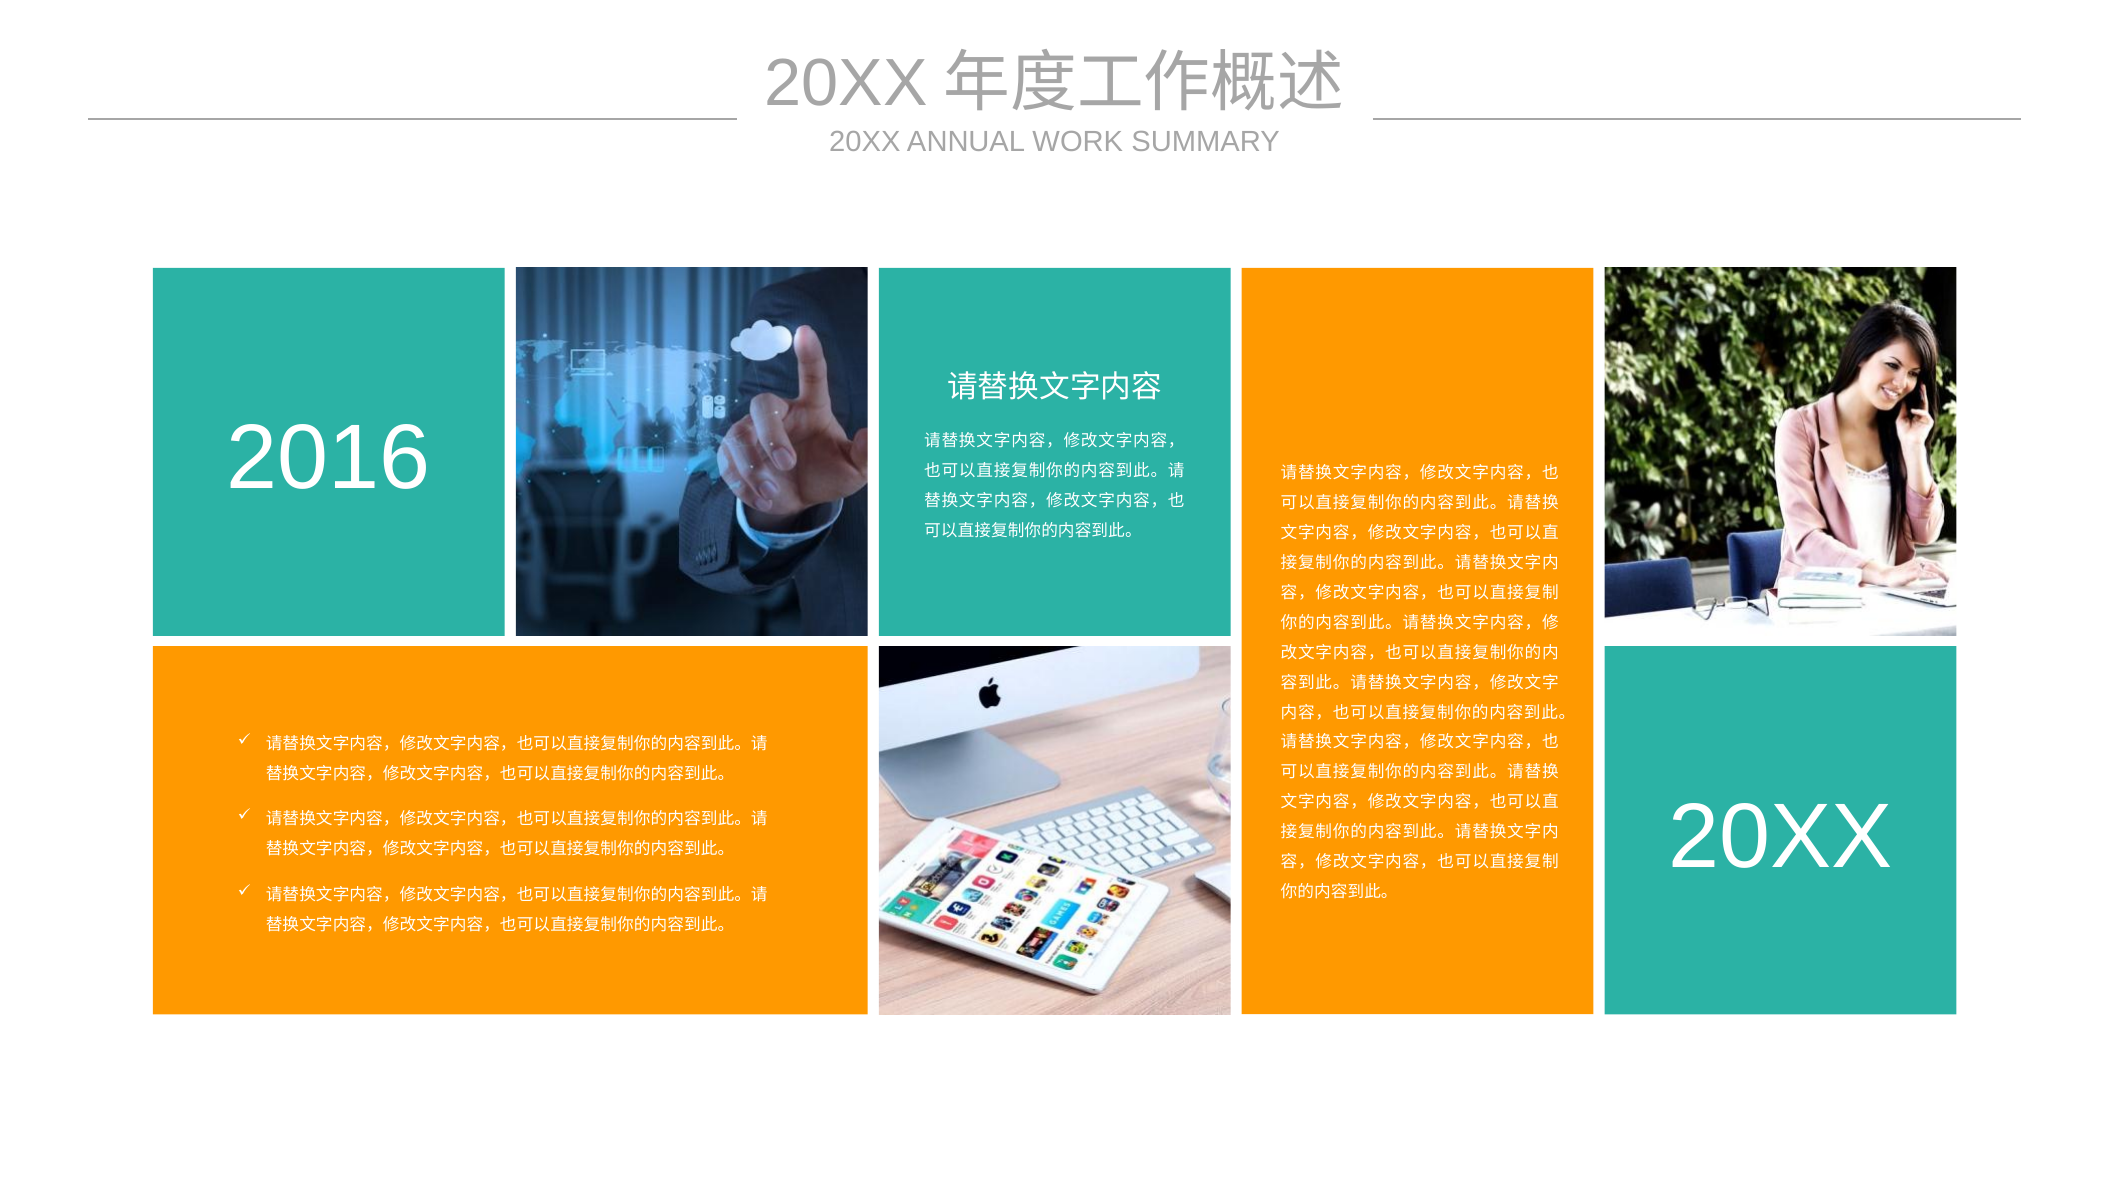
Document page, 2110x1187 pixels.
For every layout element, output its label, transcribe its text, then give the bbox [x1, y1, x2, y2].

text_box 请替换文字内容 [924, 366, 1186, 404]
text_box 20XX ANNUAL WORK SUMMARY [824, 122, 1285, 158]
text_box 2016 [152, 267, 506, 637]
text_box 请替换文字内容，修改文字内容，也可以直接复制你的内容到此。请替换文字内容，修改文字内容，也可以直接复制你的内容到此。 [924, 420, 1186, 541]
text_box [1241, 267, 1594, 1015]
text_box [878, 267, 1232, 637]
text_box [152, 645, 869, 1015]
text_box [1604, 267, 1957, 637]
text_box 20XX年度工作概述 [730, 38, 1379, 119]
text_box 请替换文字内容，修改文字内容，也可以直接复制你的内容到此。请替换文字内容，修改文字内容，也可以直接复制你的内容到此。 请替换文字内容，修改文字内容，也可以直接复制你的内容到此。请替换文字内容，修改文字内容，也可以直接复制你的内容到此。 请替换文字内容，修改文字内容，也可以直接复制你的内容到此。请替换文字内容，修改文字内容，也可以直接复制你的内容到此。 [237, 722, 775, 934]
text_box [878, 645, 1232, 1015]
text_box 20XX [1604, 645, 1957, 1015]
text_box [515, 267, 869, 637]
text_box 请替换文字内容，修改文字内容，也可以直接复制你的内容到此。请替换文字内容，修改文字内容，也可以直接复制你的内容到此。请替换文字内容，修改文字内容，也可以直接复制你的内容到此。请替换文字内容，修改文字内容，也可以直接复制你的内容到此。请替换文字内容，修改文字内容，也可以直接复制你的内容到此。请替换文字内容，修改文字内容，也可以直接复制你的内容到此。请替换文字内容，修改文字内容，也可以直接复制你的内容到此。请替换文字内容，修改文字内容，也可以直接复制你的内容到此。 [1280, 451, 1560, 902]
